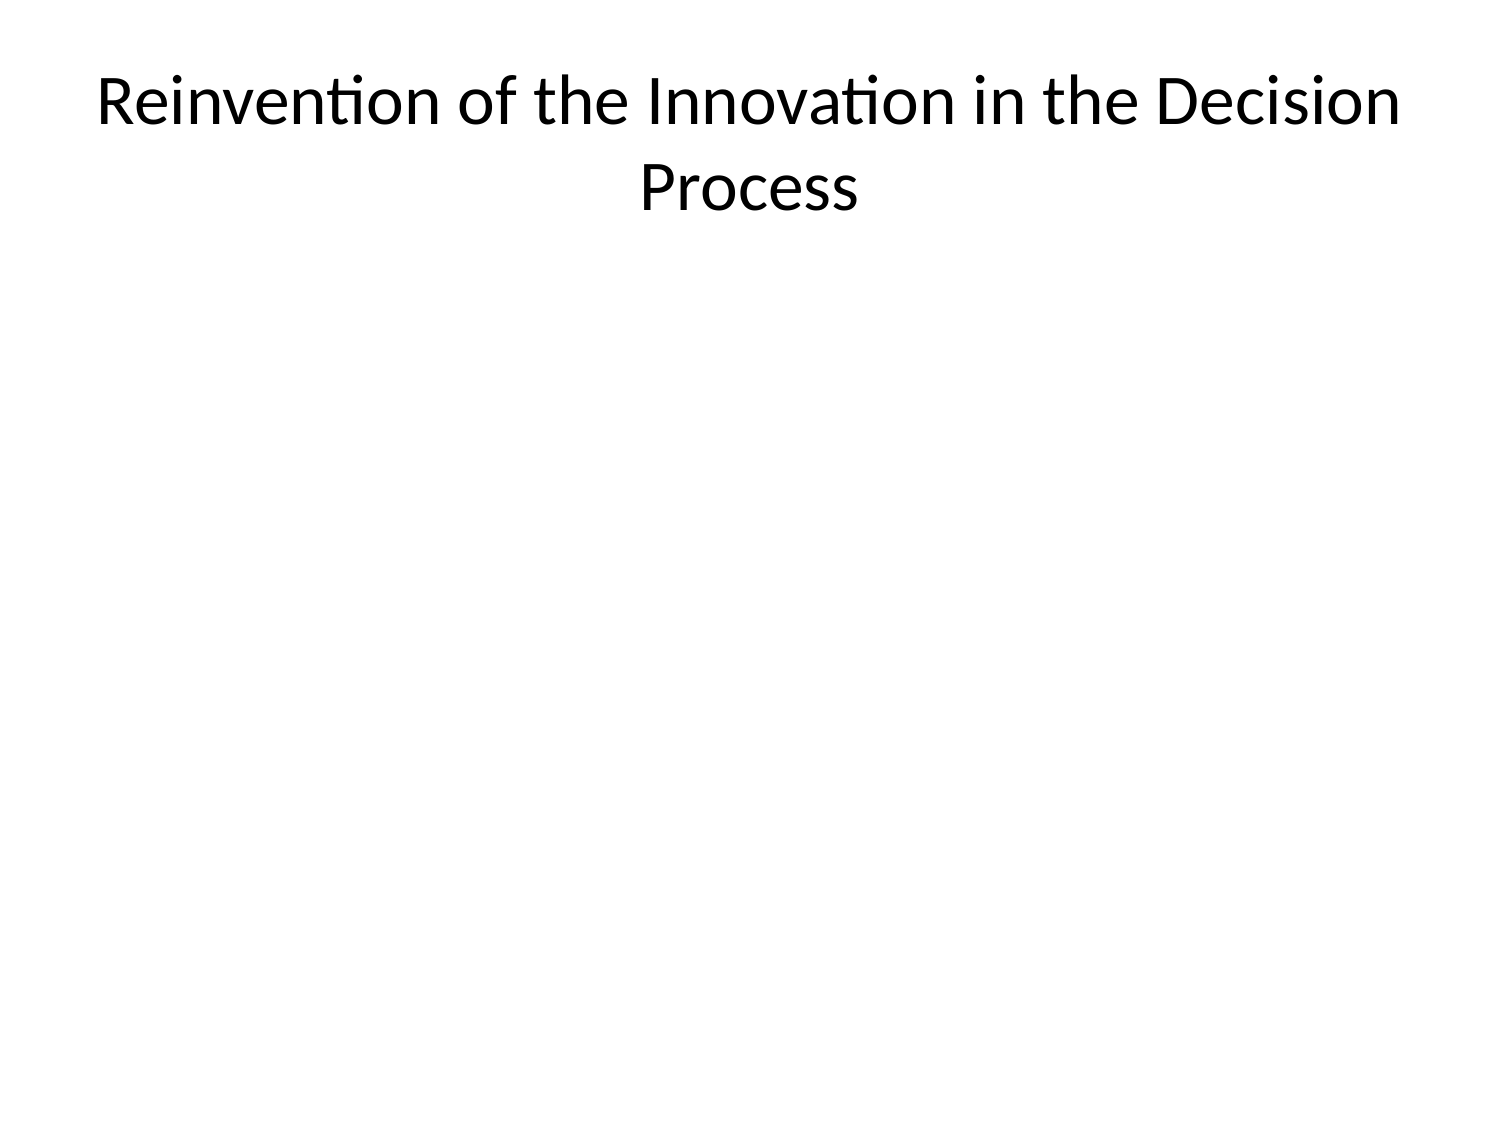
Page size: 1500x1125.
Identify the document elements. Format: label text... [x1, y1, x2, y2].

title Reinvention of the Innovation in the Decision Process [75, 45, 1425, 233]
